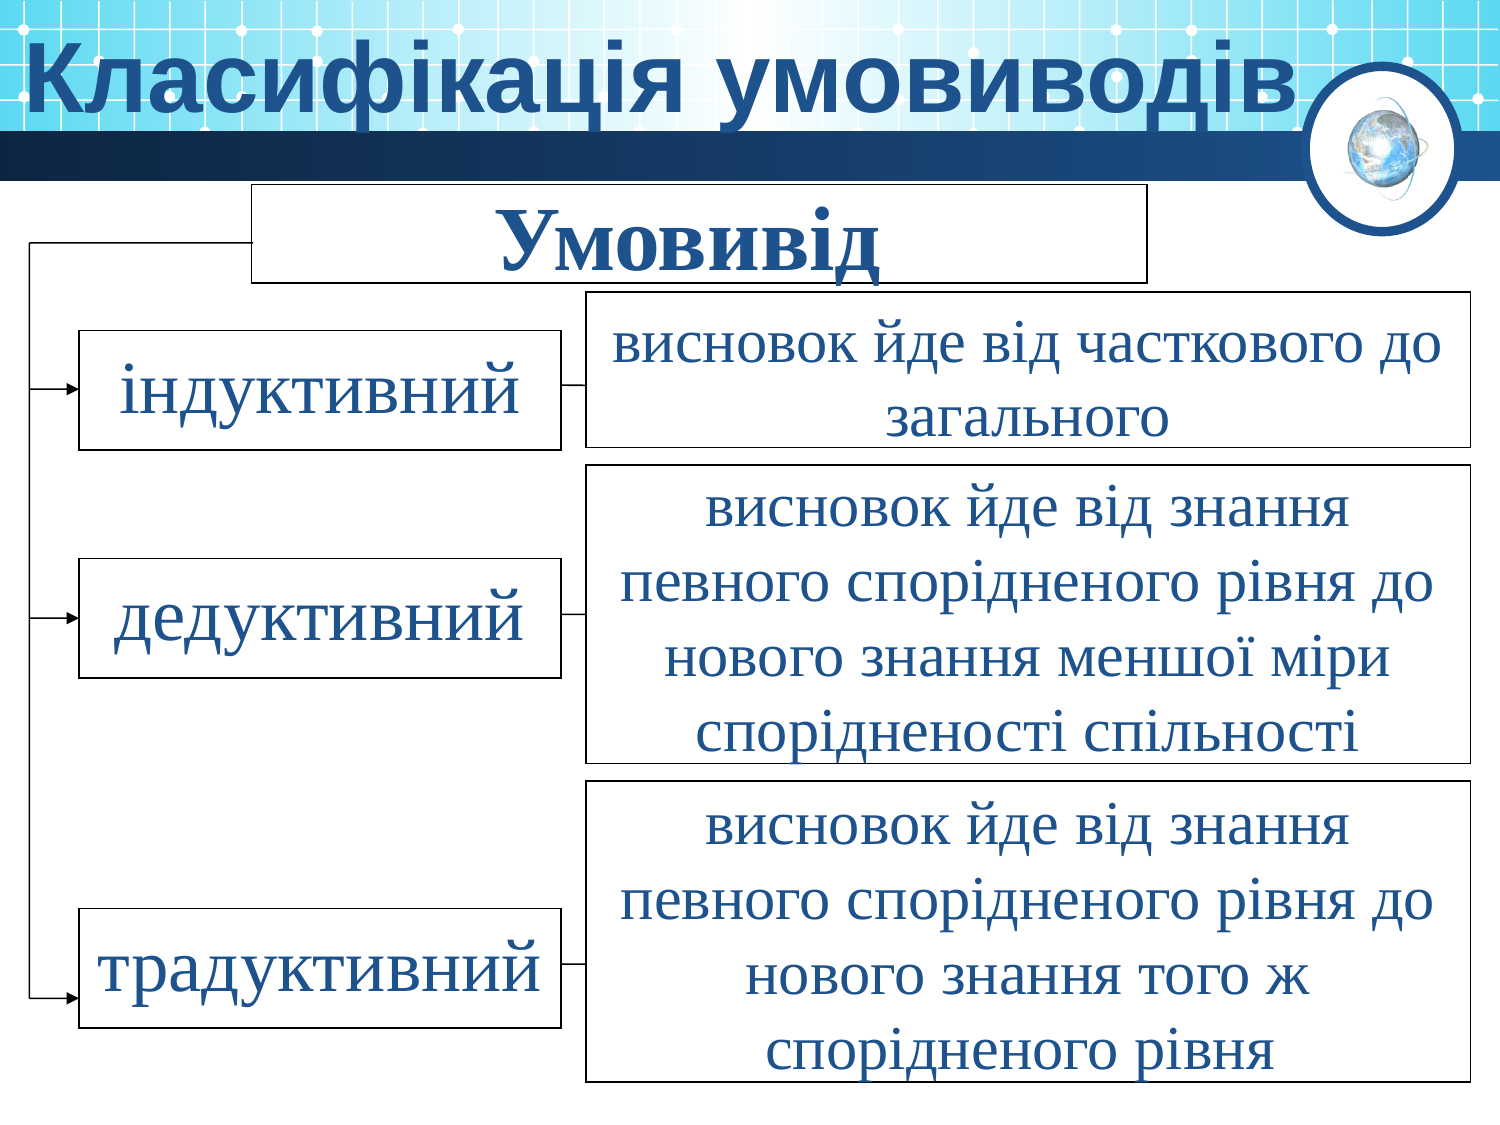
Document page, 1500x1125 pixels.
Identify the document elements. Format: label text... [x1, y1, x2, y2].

picture [1310, 76, 1454, 184]
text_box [29, 184, 1471, 1083]
text_box Класифікація умовиводів [0, 5, 1400, 74]
text_box Класифікація умовиводів [0, 76, 1400, 141]
